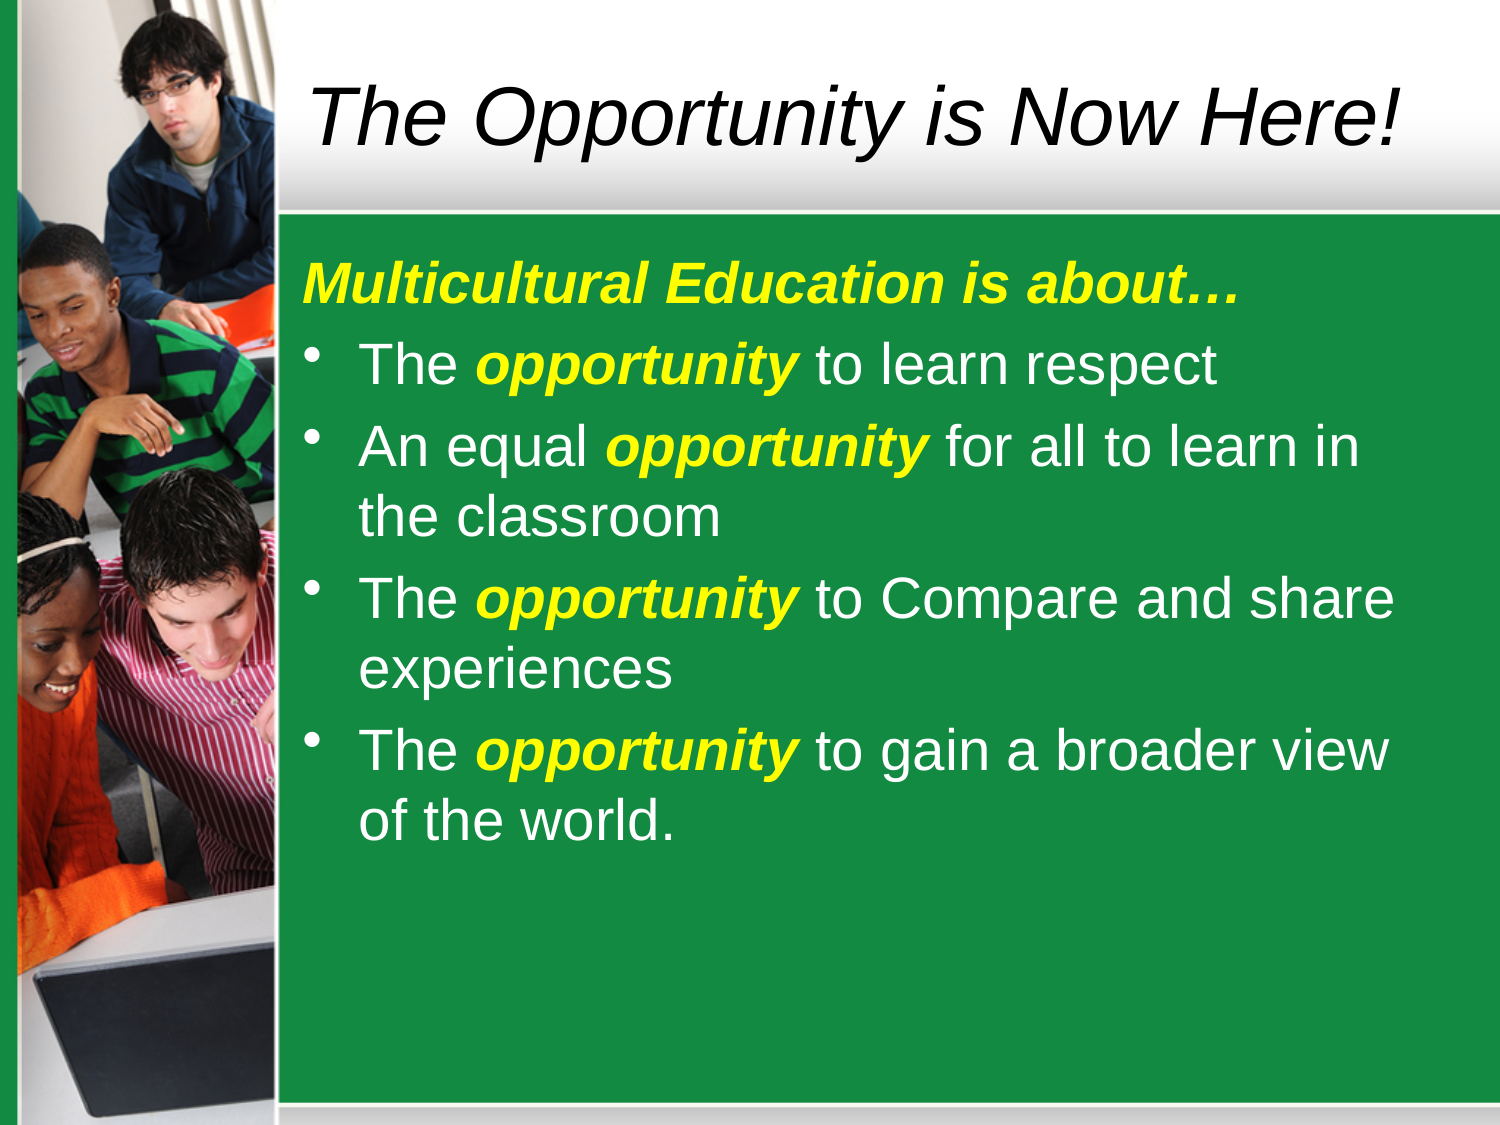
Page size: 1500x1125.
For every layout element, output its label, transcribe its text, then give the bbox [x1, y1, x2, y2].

list Multicultural Education is about… The opportunity to learn respect An equal opportunity for all to learn in the classroom The opportunity to Compare and share experiences The opportunity to gain a broader view of the world. [287, 237, 1425, 1025]
picture [0, 0, 1500, 1125]
title The Opportunity is Now Here! [290, 12, 1425, 213]
